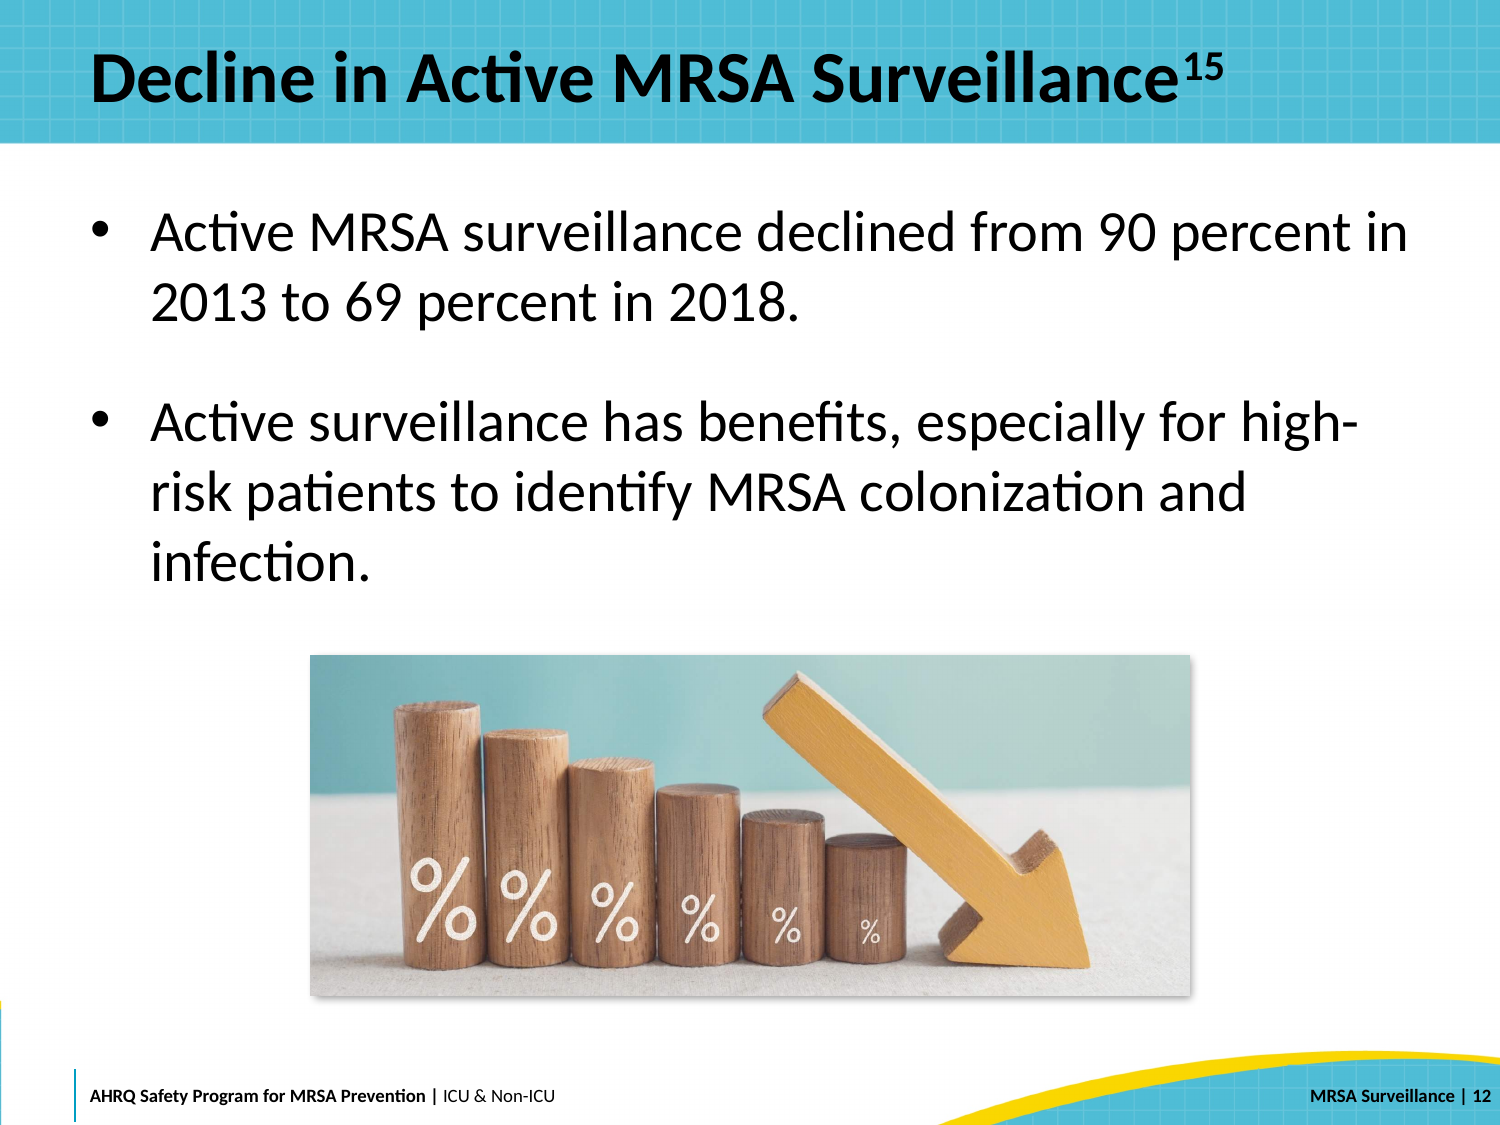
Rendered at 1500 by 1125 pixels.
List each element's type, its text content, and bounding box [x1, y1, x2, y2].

picture [0, 0, 1500, 1125]
title Decline in Active MRSA Surveillance15 [75, 0, 1425, 150]
slide_number | 12 [1455, 1065, 1500, 1125]
list Active MRSA surveillance declined from 90 percent in 2013 to 69 percent in 2018. Active surveillance has benefits, especially for high-risk patients to identify MRSA colonization and infection. [75, 186, 1425, 613]
